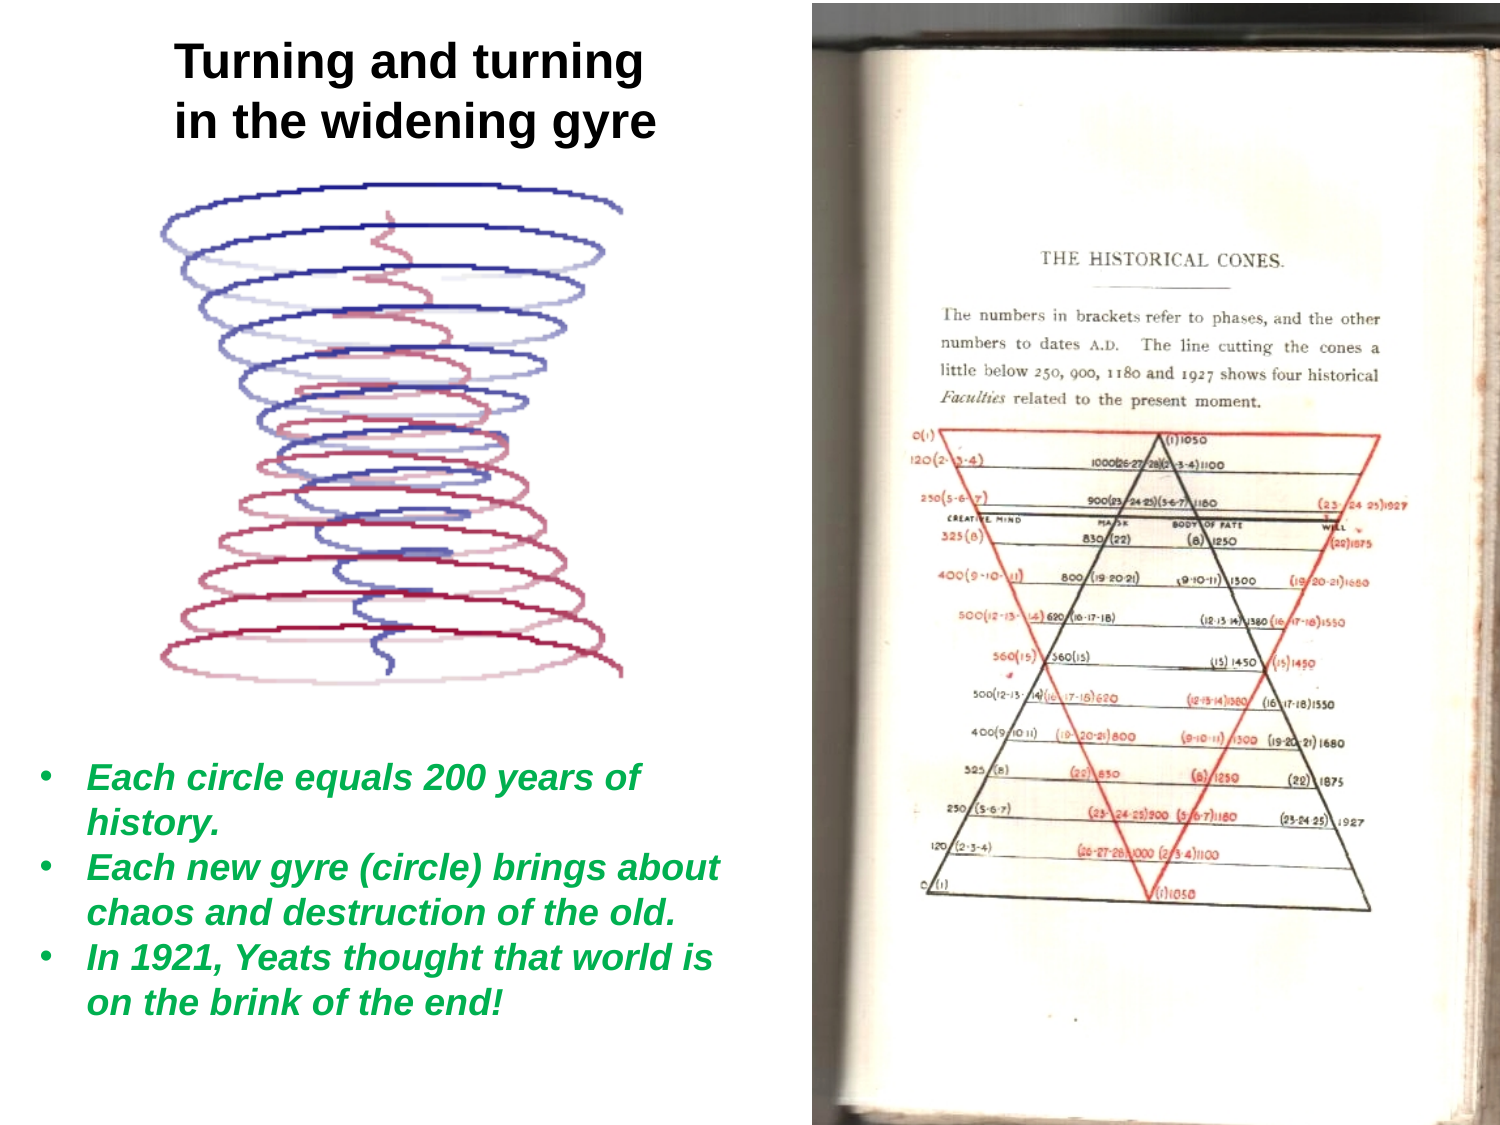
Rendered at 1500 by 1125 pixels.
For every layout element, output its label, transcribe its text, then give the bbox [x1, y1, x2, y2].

picture [812, 2, 1500, 1125]
text_box Each circle equals 200 years of history. Each new gyre (circle) brings about chaos and destruction of the old. In 1921, Yeats thought that world is on the brink of the end! [24, 745, 775, 1031]
text_box Turning and turning in the widening gyre [159, 20, 683, 138]
picture [87, 139, 713, 741]
